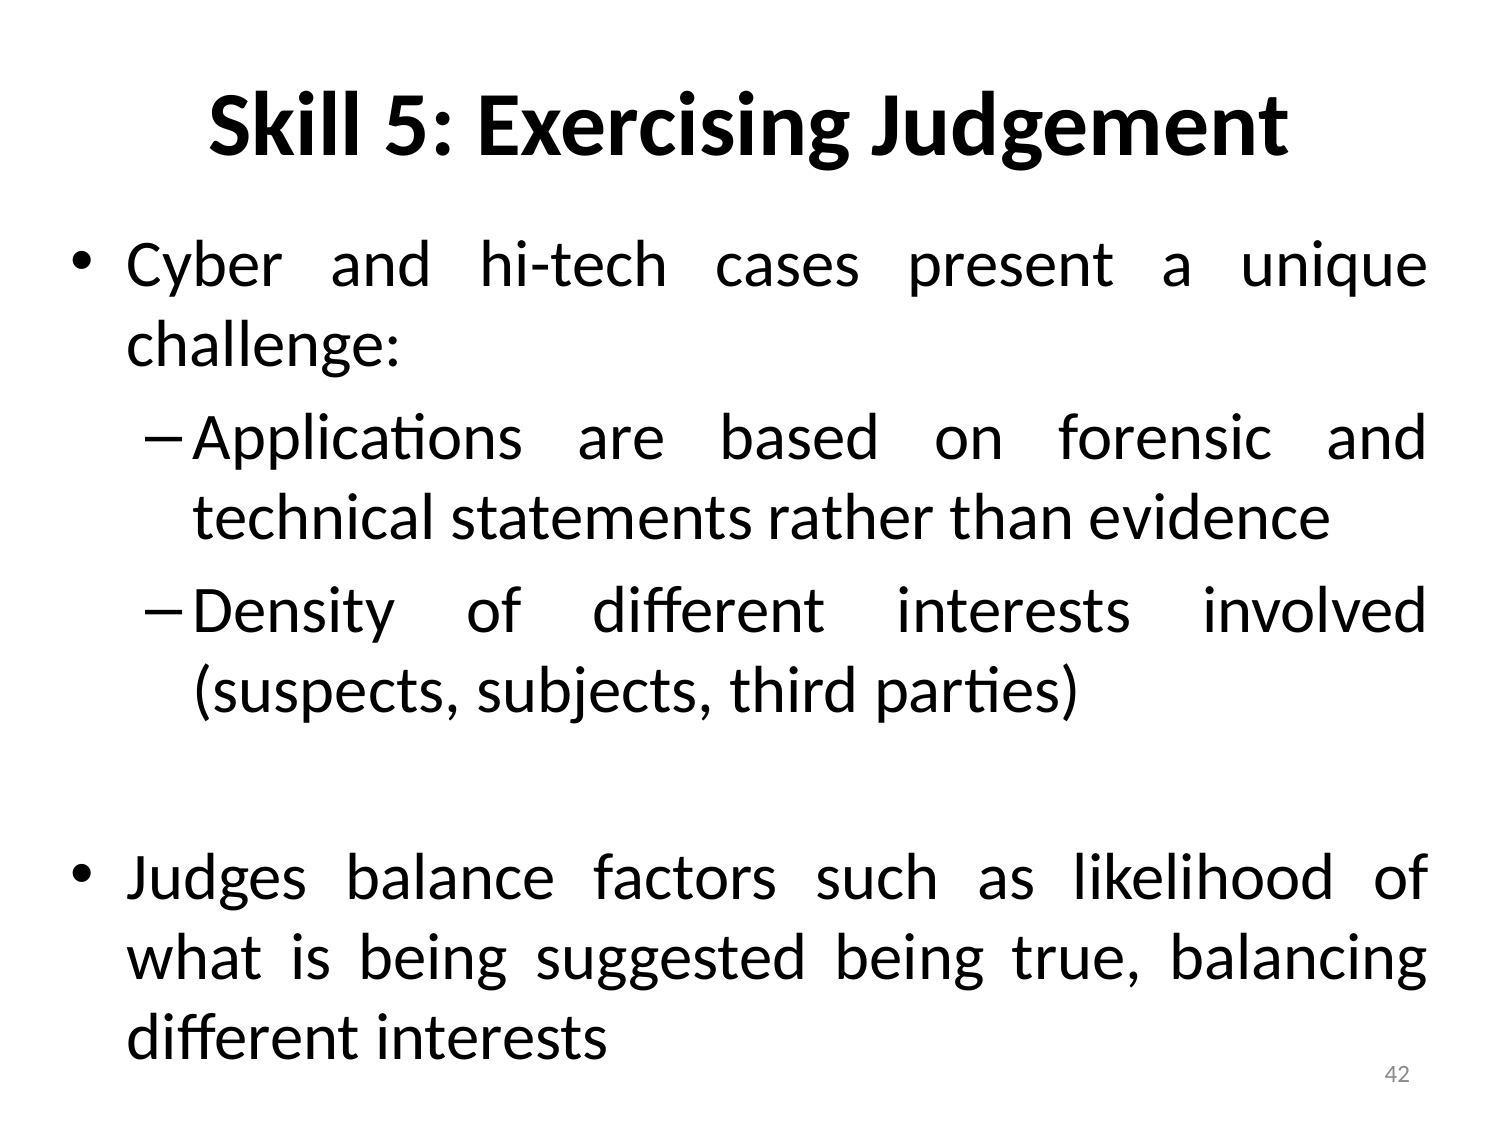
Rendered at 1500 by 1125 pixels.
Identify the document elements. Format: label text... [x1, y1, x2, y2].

text_box Cyber and hi-tech cases present a unique challenge: Applications are based on forensic and technical statements rather than evidence Density of different interests involved (suspects, subjects, third parties) Judges balance factors such as likelihood of what is being suggested being true, balancing different interests [55, 212, 1445, 1088]
title Skill 5: Exercising Judgement [75, 24, 1425, 213]
slide_number 42 [1074, 1042, 1425, 1103]
